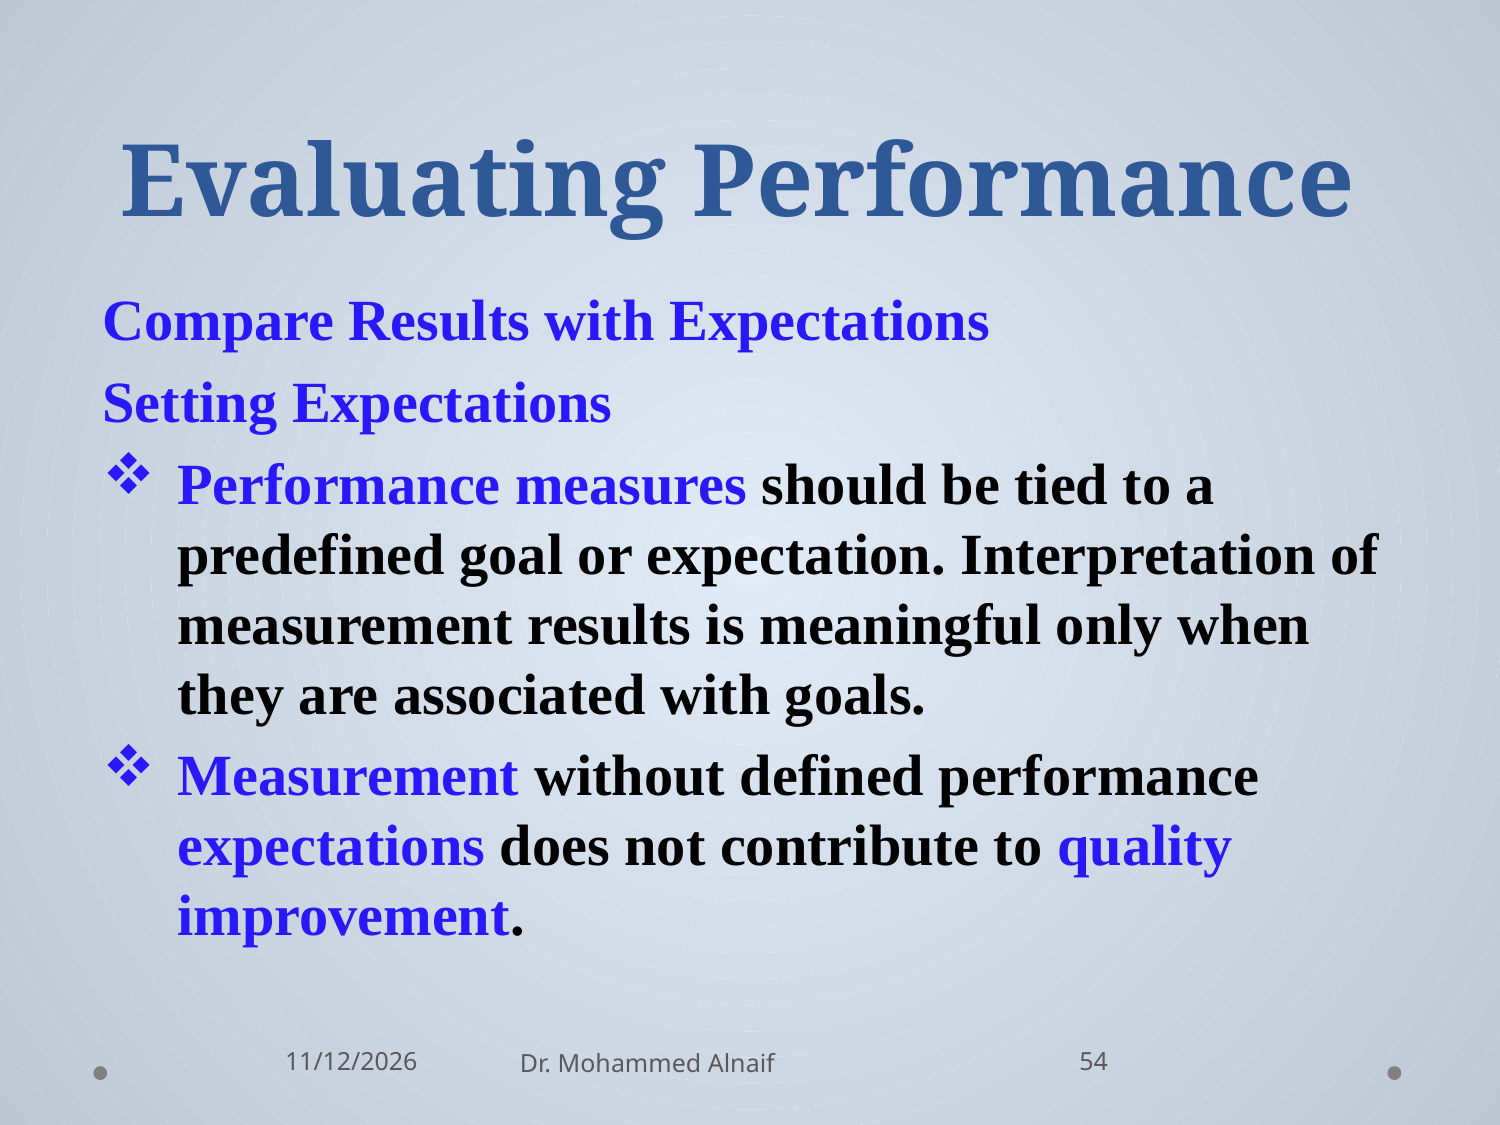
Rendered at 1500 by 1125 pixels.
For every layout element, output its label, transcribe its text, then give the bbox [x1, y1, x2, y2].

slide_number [75, 1025, 425, 1100]
title Evaluating Performance [100, 78, 1376, 244]
slide_number 54 [1074, 1025, 1425, 1100]
subtitle Compare Results with Expectations Setting Expectations Performance measures should be tied to a predefined goal or expectation. Interpretation of measurement results is meaningful only when they are associated with goals. Measurement without defined performance expectations does not contribute to quality improvement. [87, 275, 1413, 1001]
footer Dr. Mohammed Alnaif [512, 1025, 988, 1100]
